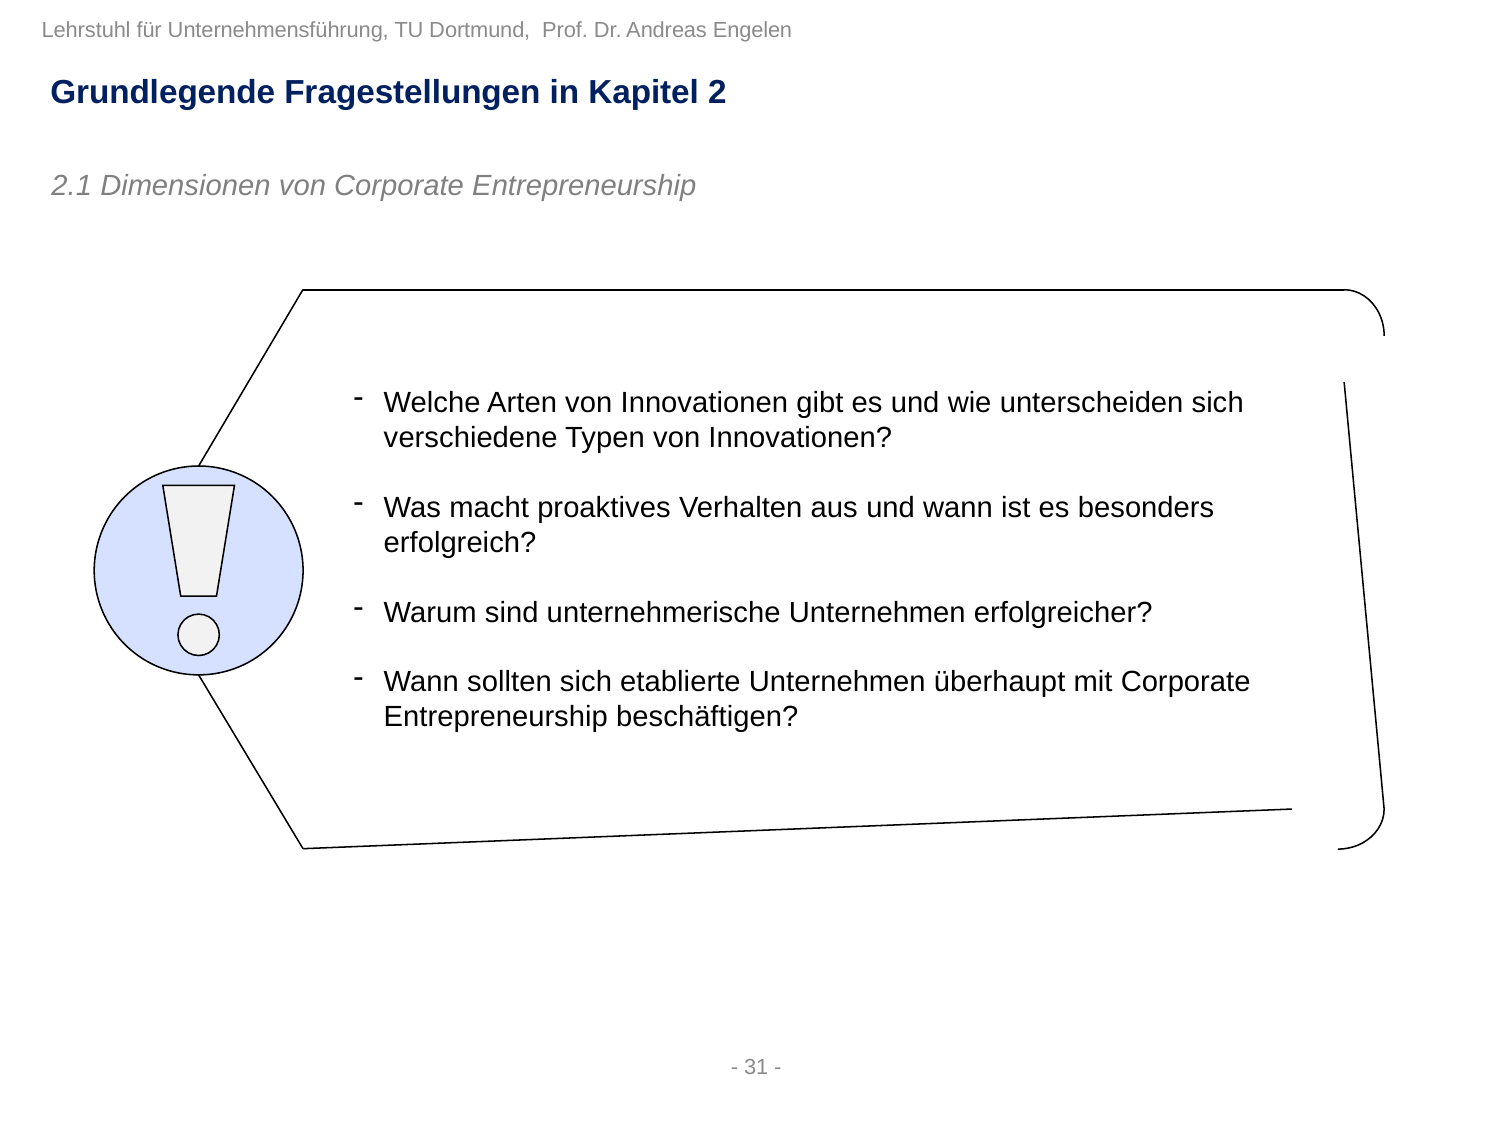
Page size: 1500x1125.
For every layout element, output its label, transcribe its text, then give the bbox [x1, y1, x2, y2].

text_box [1337, 809, 1385, 850]
text_box Welche Arten von Innovationen gibt es und wie unterscheiden sich verschiedene Typen von Innovationen? Was macht proaktives Verhalten aus und wann ist es besonders erfolgreich? Warum sind unternehmerische Unternehmen erfolgreicher? Wann sollten sich etablierte Unternehmen überhaupt mit Corporate Entrepreneurship beschäftigen? [338, 375, 1349, 775]
text_box 2.1 Dimensionen von Corporate Entrepreneurship [36, 159, 713, 209]
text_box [162, 485, 235, 656]
text_box [1344, 289, 1385, 336]
text_box - 31 - [599, 1045, 913, 1093]
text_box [198, 674, 304, 849]
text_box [198, 289, 304, 467]
text_box Grundlegende Fragestellungen in Kapitel 2 [35, 63, 1433, 118]
text_box [94, 466, 304, 675]
